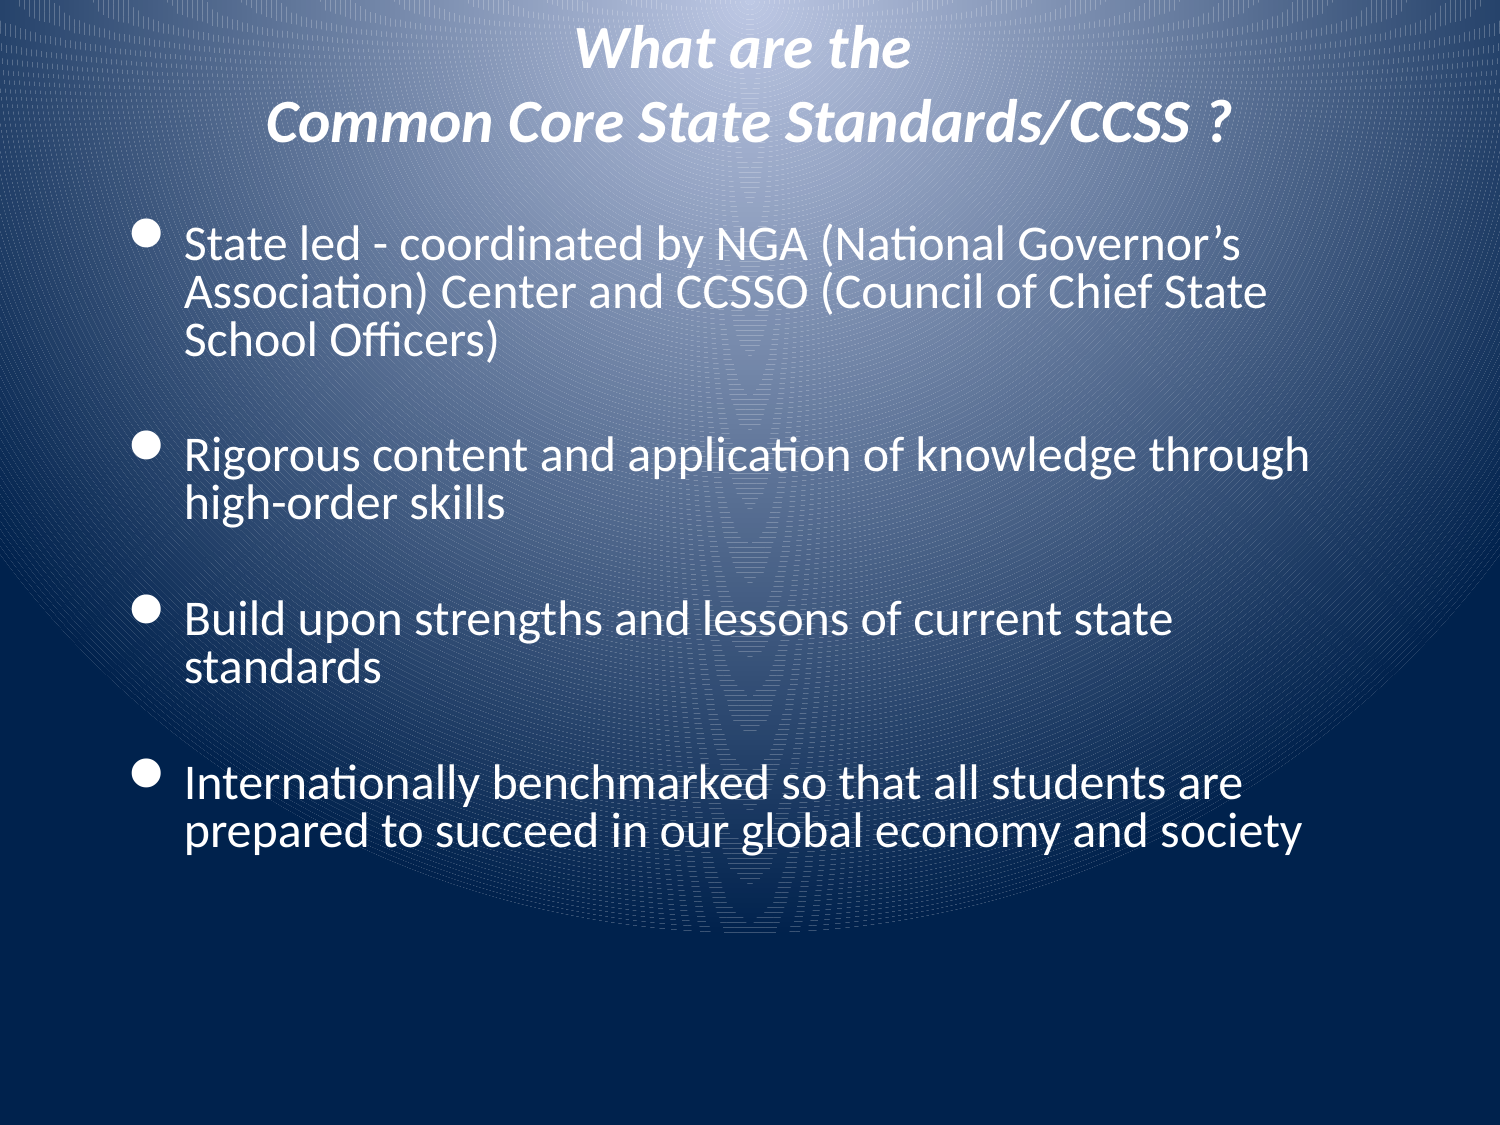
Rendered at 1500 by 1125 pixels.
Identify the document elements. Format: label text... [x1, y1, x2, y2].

title What are the Common Core State Standards/CCSS ? [112, 0, 1388, 163]
list State led - coordinated by NGA (National Governor’s Association) Center and CCSSO (Council of Chief State School Officers) Rigorous content and application of knowledge through high-order skills Build upon strengths and lessons of current state standards Internationally benchmarked so that all students are prepared to succeed in our global economy and society [112, 214, 1388, 1000]
